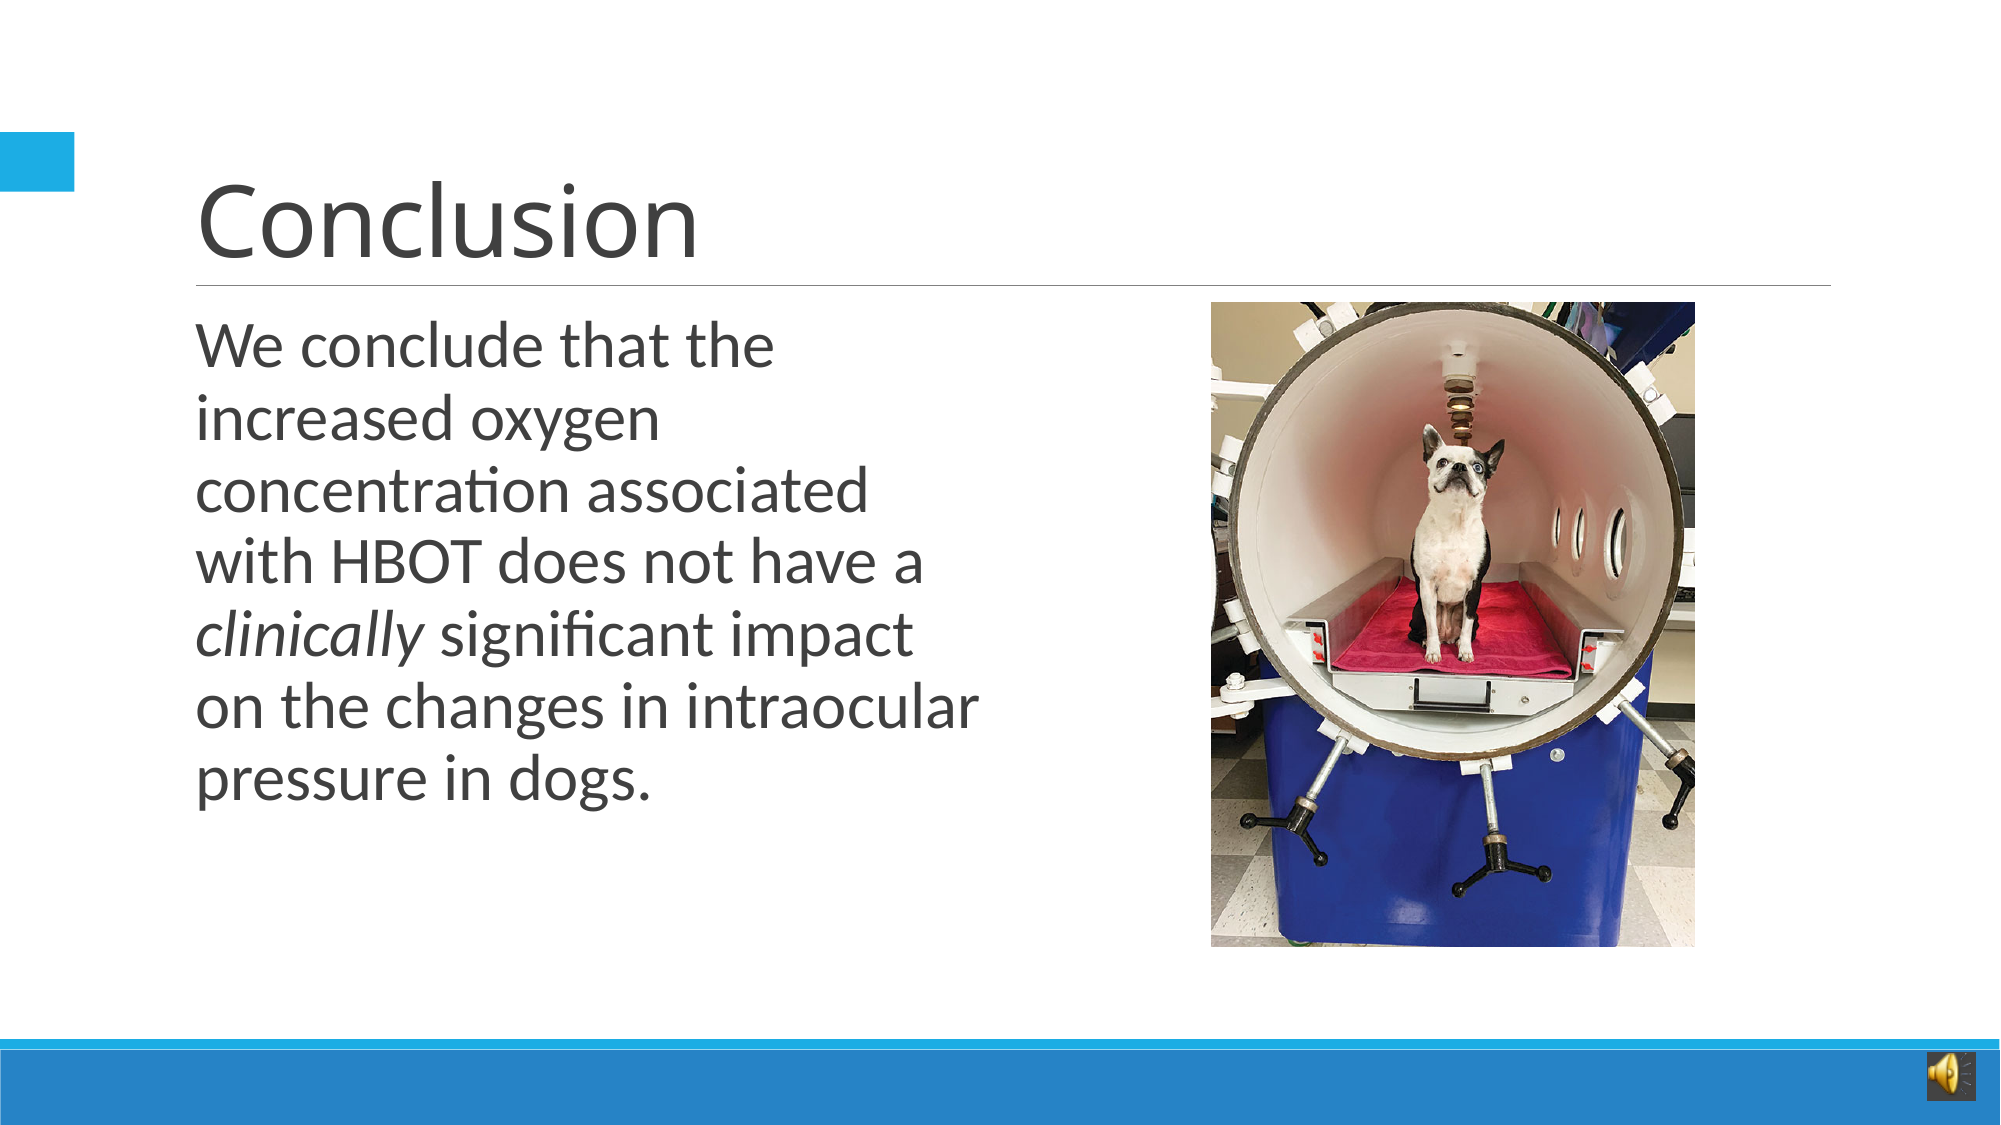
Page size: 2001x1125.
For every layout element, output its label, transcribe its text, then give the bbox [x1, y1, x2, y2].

picture [1926, 1051, 1978, 1103]
list We conclude that the increased oxygen concentration associated with HBOT does not have a clinically significant impact on the changes in intraocular pressure in dogs. [180, 302, 987, 963]
picture [1211, 302, 1696, 947]
title Conclusion [180, 47, 1830, 285]
